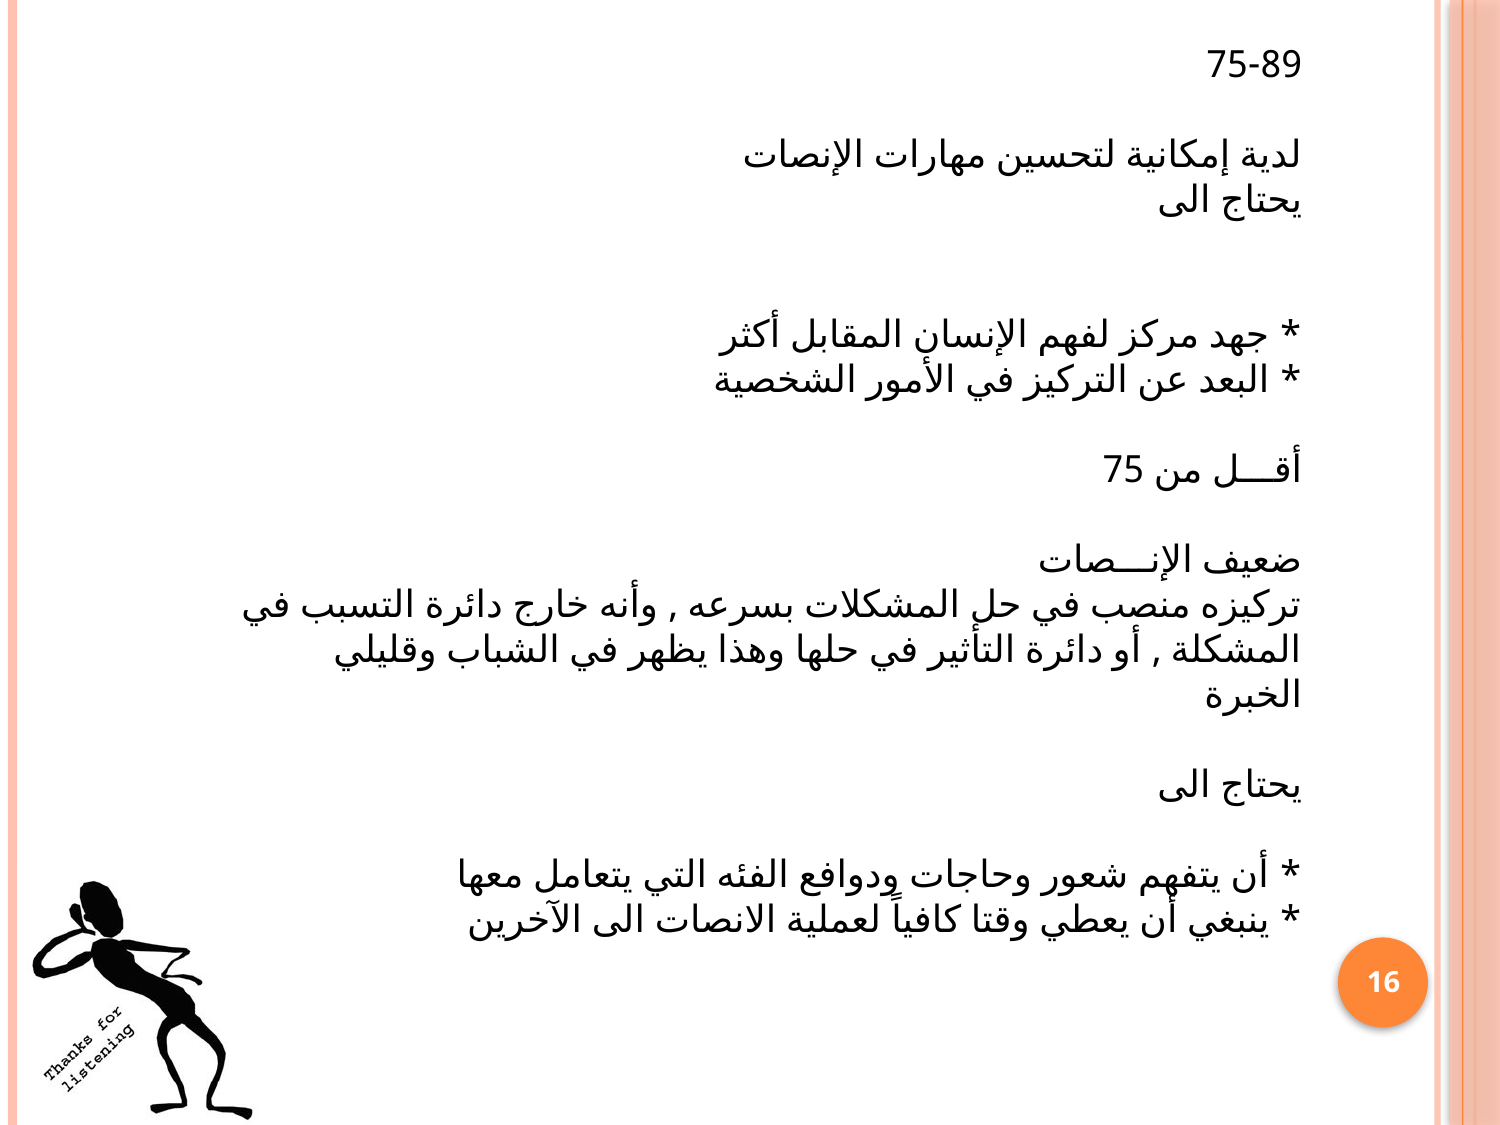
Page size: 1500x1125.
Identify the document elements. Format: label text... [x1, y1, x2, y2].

text_box 75-89 لدية إمكانية لتحسين مهارات الإنصات يحتاج الى * جهد مركز لفهم الإنسان المقابل أكثر * البعد عن التركيز في الأمور الشخصية أقـــل من 75 ضعيف الإنـــصات تركيزه منصب في حل المشكلات بسرعه , وأنه خارج دائرة التسبب في المشكلة , أو دائرة التأثير في حلها وهذا يظهر في الشباب وقليلي الخبرة يحتاج الى * أن يتفهم شعور وحاجات ودوافع الفئه التي يتعامل معها * ينبغي أن يعطي وقتا كافياً لعملية الانصات الى الآخرين [218, 32, 1317, 1038]
slide_number 16 [1333, 940, 1434, 1027]
picture [17, 864, 269, 1125]
